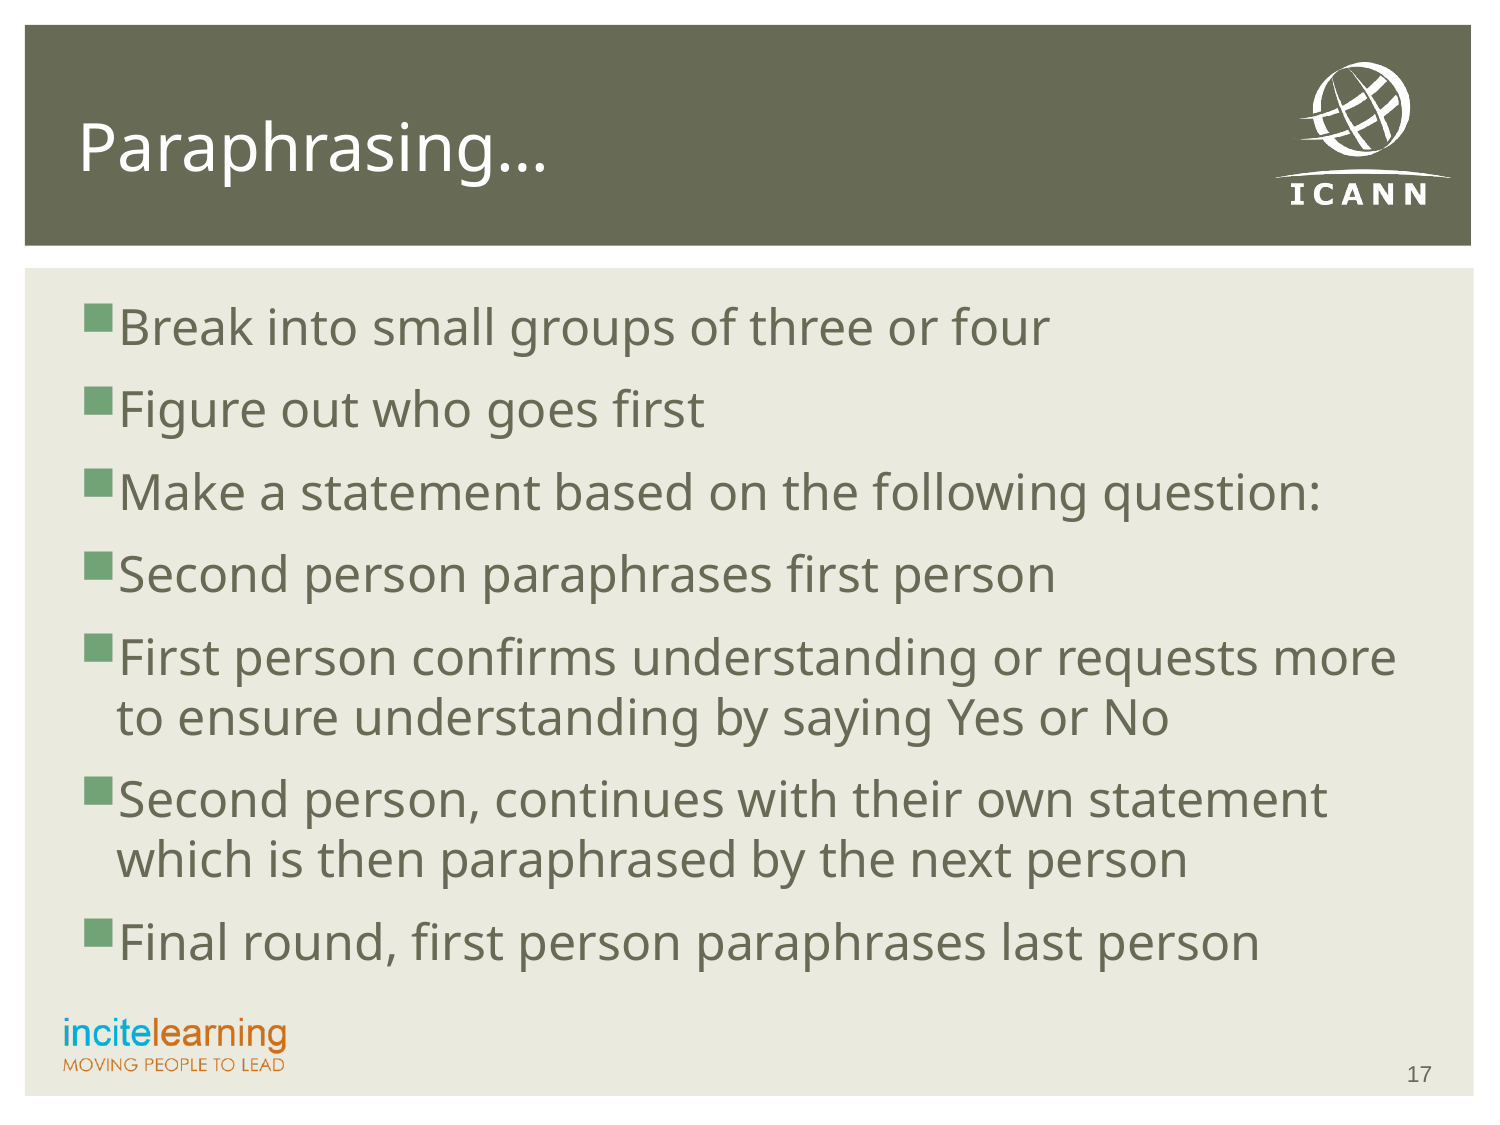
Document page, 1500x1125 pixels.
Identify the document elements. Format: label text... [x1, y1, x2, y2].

title Paraphrasing… [62, 58, 1438, 232]
picture [1438, 62, 1453, 205]
slide_number 17 [1370, 1049, 1469, 1097]
list Break into small groups of three or four Figure out who goes first Make a statement based on the following question: Second person paraphrases first person First person confirms understanding or requests more to ensure understanding by saying Yes or No Second person, continues with their own statement which is then paraphrased by the next person Final round, first person paraphrases last person [64, 287, 1419, 968]
picture [62, 1012, 288, 1076]
